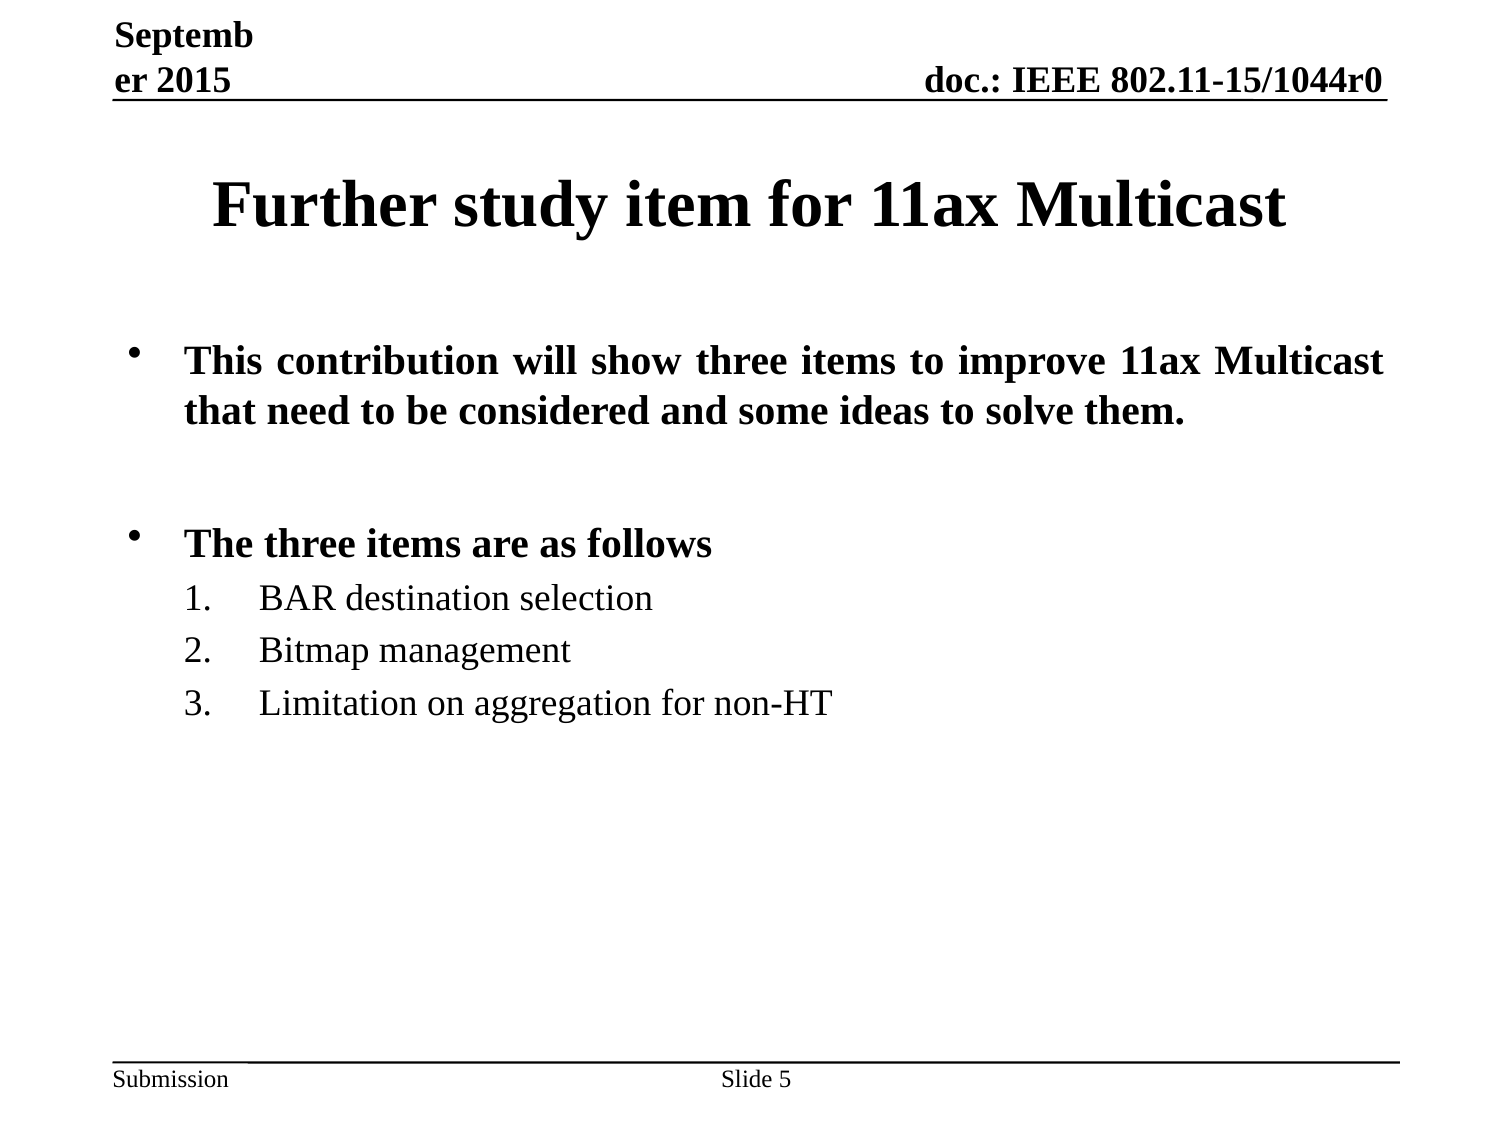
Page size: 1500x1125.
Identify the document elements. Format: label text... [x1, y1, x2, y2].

list This contribution will show three items to improve 11ax Multicast that need to be considered and some ideas to solve them. The three items are as follows BAR destination selection Bitmap management Limitation on aggregation for non-HT [112, 324, 1401, 1001]
slide_number Slide 5 [712, 1061, 800, 1093]
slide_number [114, 54, 270, 101]
title Further study item for 11ax Multicast [112, 112, 1388, 288]
